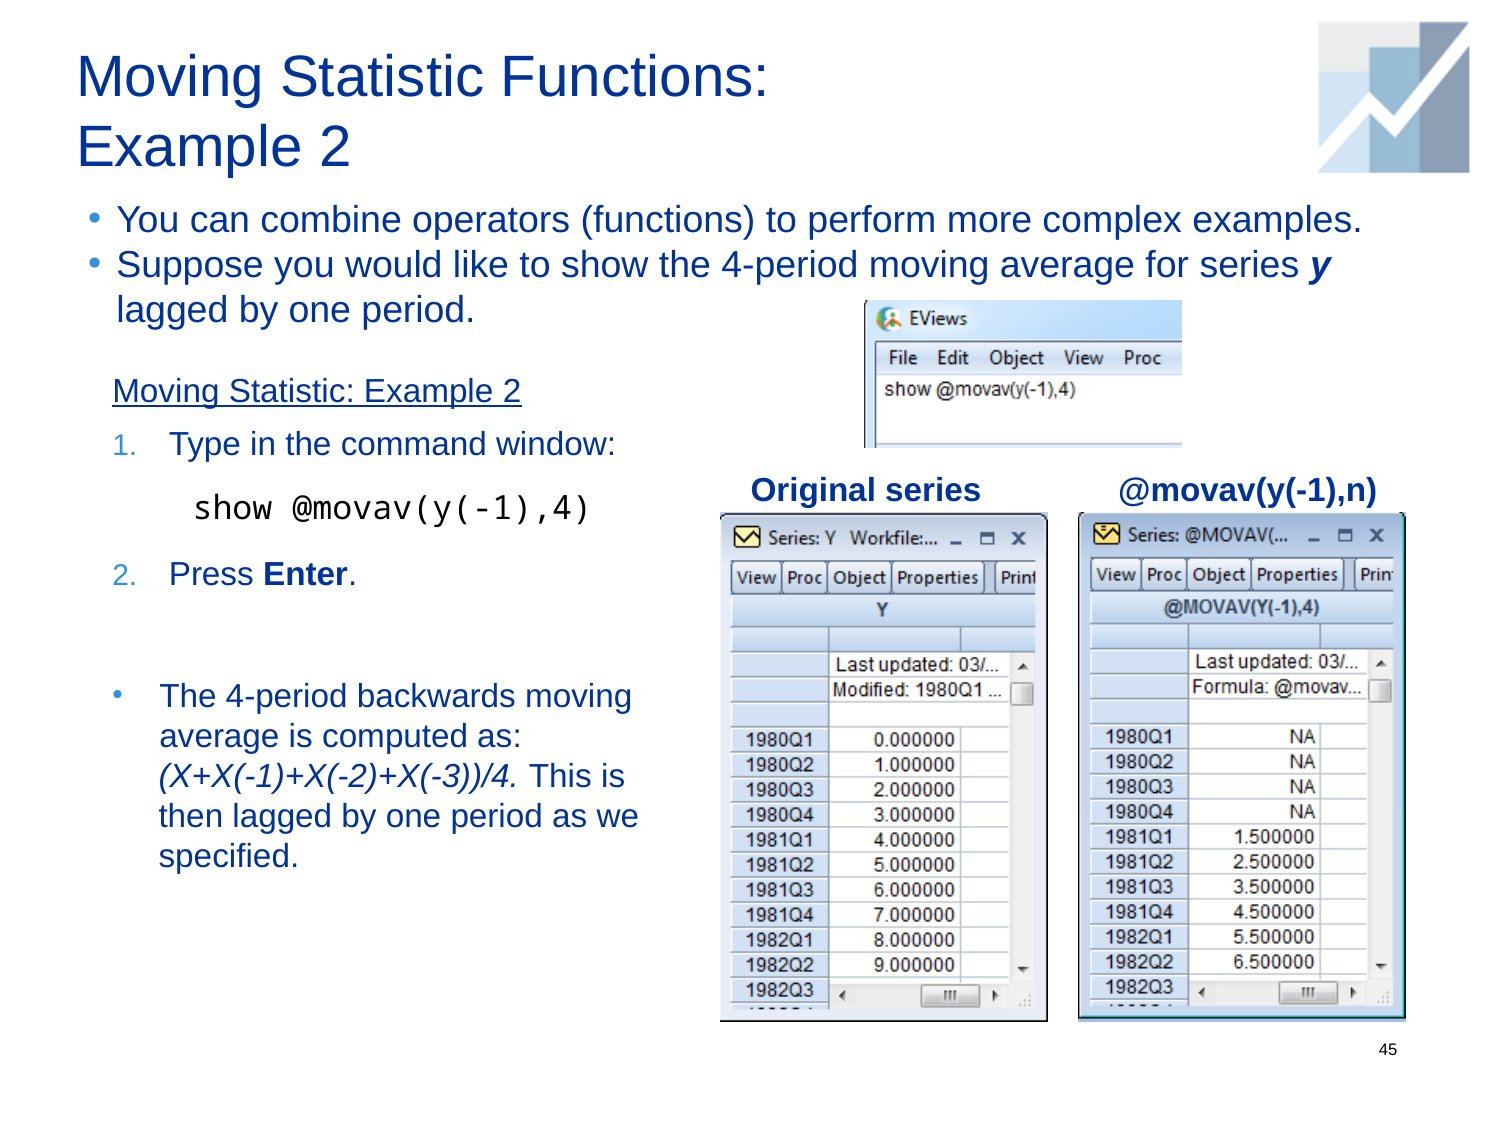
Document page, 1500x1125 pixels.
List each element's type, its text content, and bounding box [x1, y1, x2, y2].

text_box Moving Statistic: Example 2 Type in the command window: show @movav(y(-1),4) Press Enter. The 4-period backwards moving average is computed as: (X+X(-1)+X(-2)+X(-3))/4. This is then lagged by one period as we specified. [97, 362, 684, 1032]
text_box Original series @movav(y(-1),n) [735, 456, 1408, 513]
slide_number 45 [1262, 1015, 1413, 1067]
picture [720, 512, 1048, 1023]
picture [1300, 11, 1479, 181]
picture [864, 300, 1182, 448]
list You can combine operators (functions) to perform more complex examples. Suppose you would like to show the 4-period moving average for series y lagged by one period. [73, 187, 1407, 308]
title Moving Statistic Functions: Example 2 [60, 0, 1295, 186]
picture [1078, 512, 1406, 1023]
